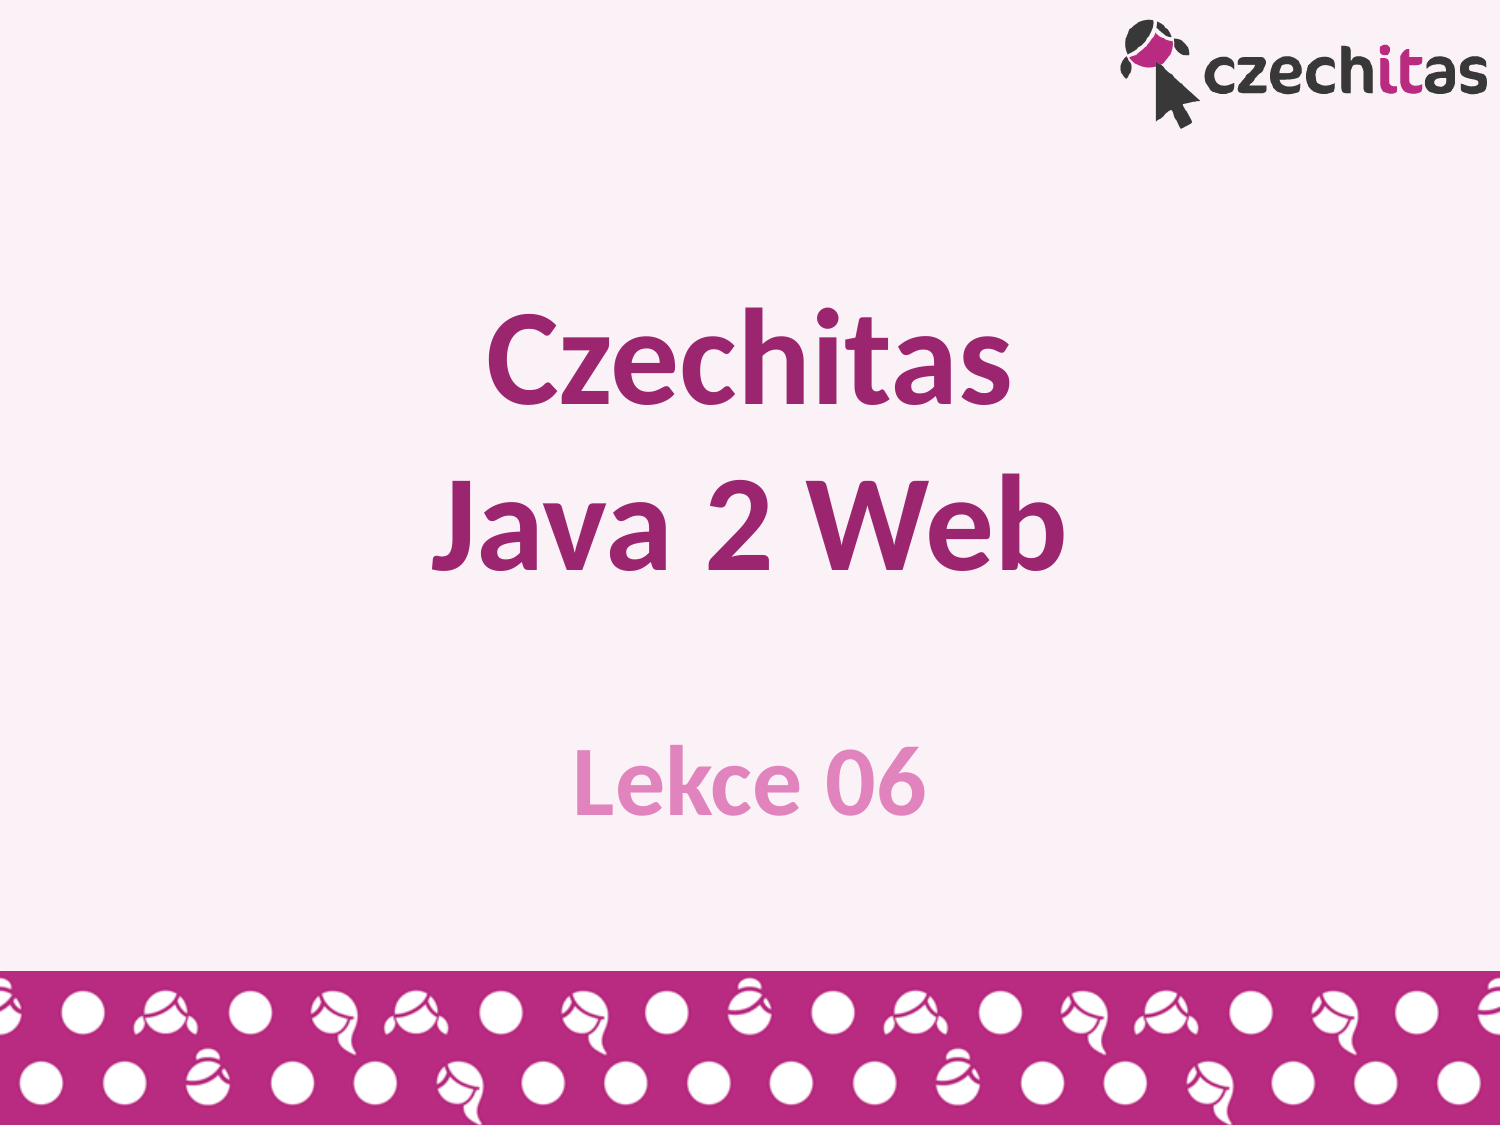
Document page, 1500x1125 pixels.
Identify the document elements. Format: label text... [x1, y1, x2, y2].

picture [1120, 19, 1487, 129]
subtitle Lekce 06 [225, 668, 1275, 882]
picture [0, 971, 1500, 1125]
title Czechitas Java 2 Web [17, 208, 1483, 657]
